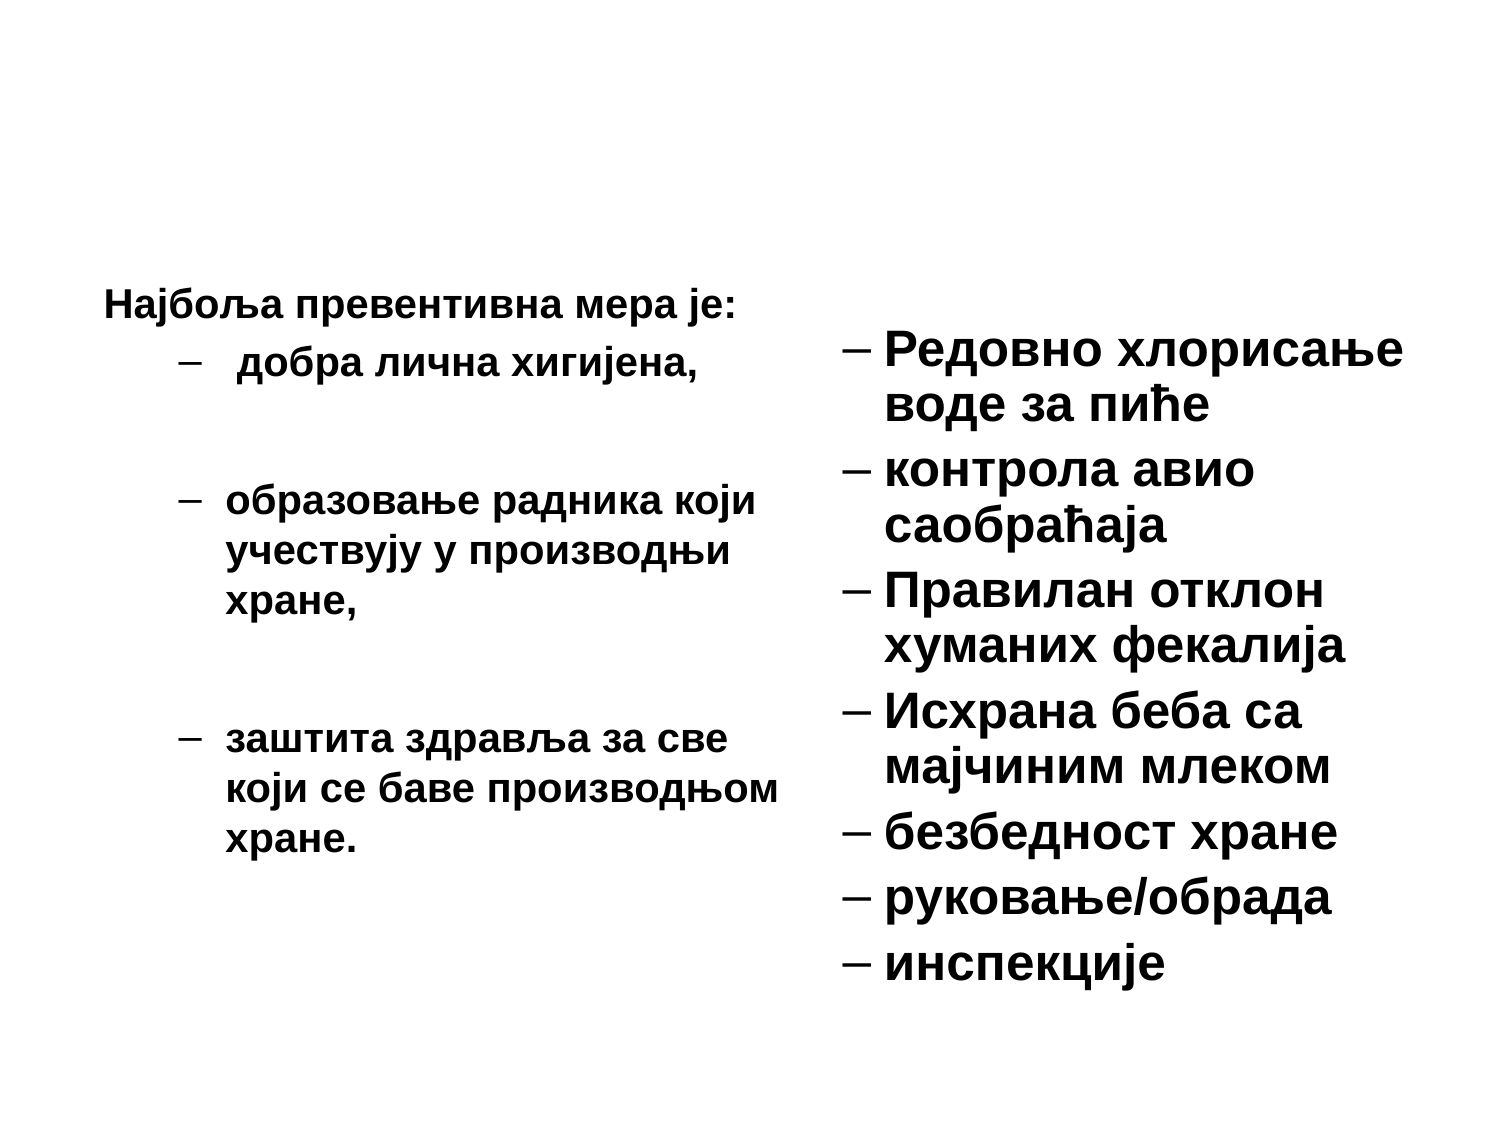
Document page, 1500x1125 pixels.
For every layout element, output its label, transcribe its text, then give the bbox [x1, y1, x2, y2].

list Редовно хлорисање воде за пиће контрола авио саобраћаја Правилан отклон хуманих фекалија Исхрана беба са мајчиним млеком безбедност хране руковање/обрада инспекције [761, 314, 1425, 1057]
list Најбоља превентивна мера је: добра лична хигијена, образовање радника који учествују у производњи хране, заштита здравља за све који се баве производњом хране. [88, 268, 798, 1012]
